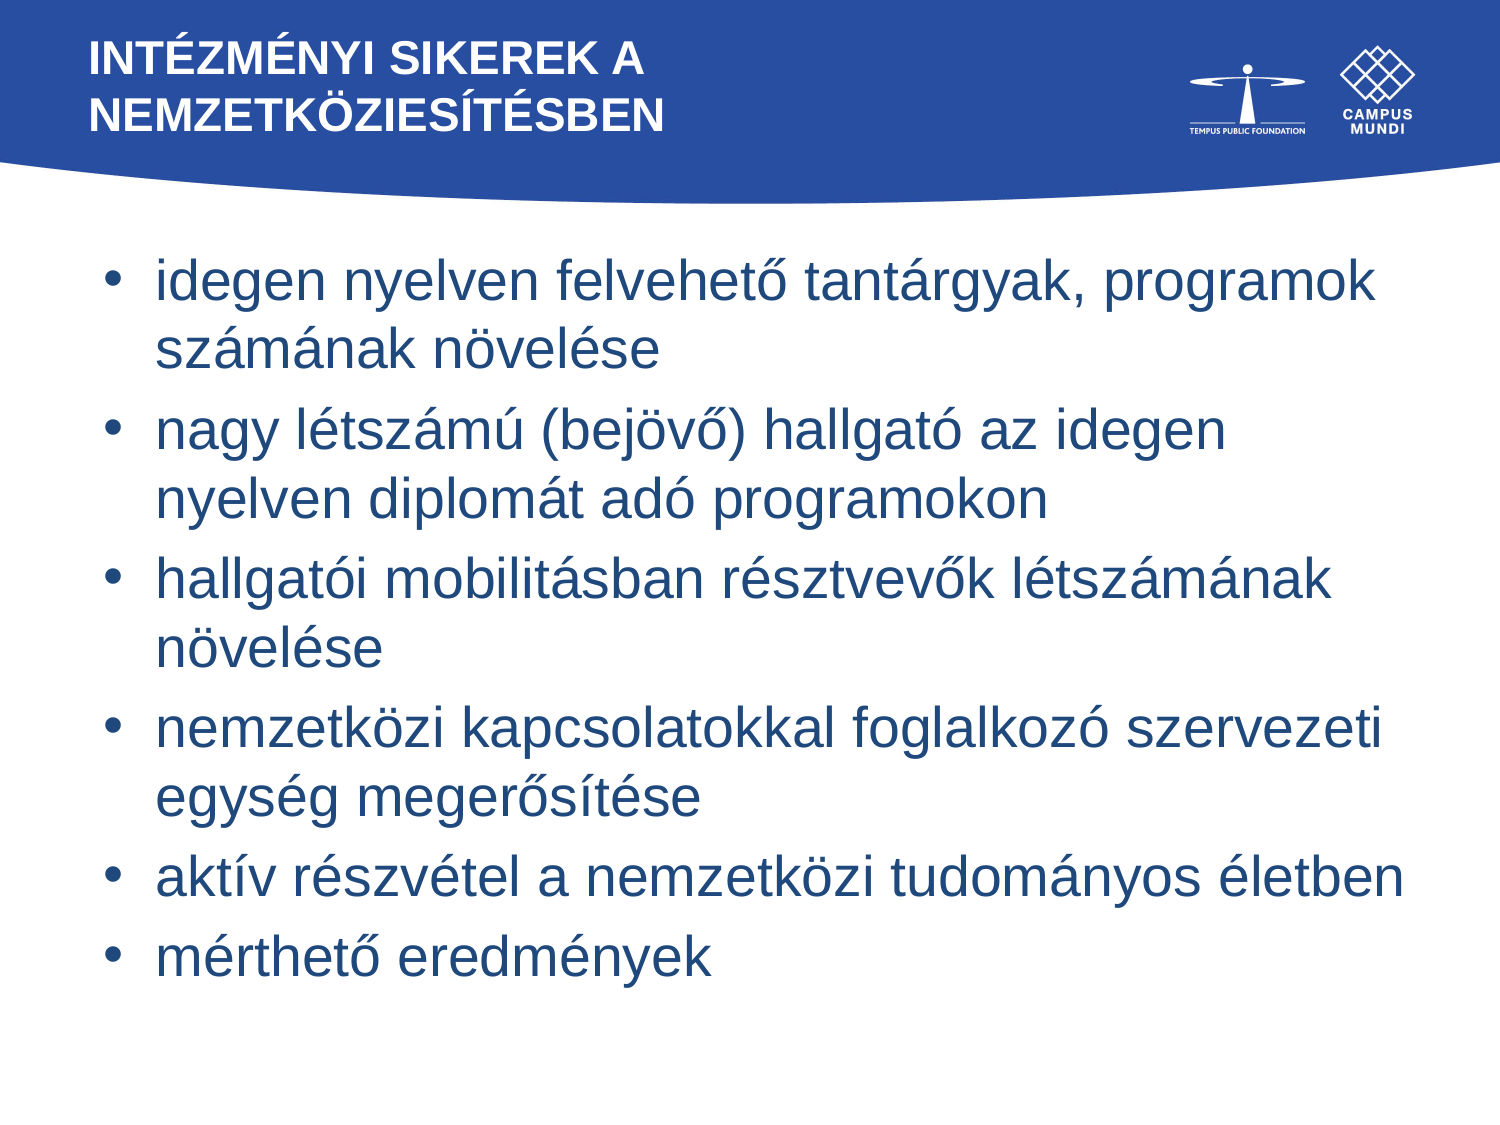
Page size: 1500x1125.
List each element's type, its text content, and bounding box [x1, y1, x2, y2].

list idegen nyelven felvehető tantárgyak, programok számának növelése nagy létszámú (bejövő) hallgató az idegen nyelven diplomát adó programokon hallgatói mobilitásban résztvevők létszámának növelése nemzetközi kapcsolatokkal foglalkozó szervezeti egység megerősítése aktív részvétel a nemzetközi tudományos életben mérthető eredmények [88, 235, 1425, 1005]
picture [0, 0, 1500, 1125]
title Intézményi sikerek a nemzetköziesítésben [73, 19, 1140, 149]
